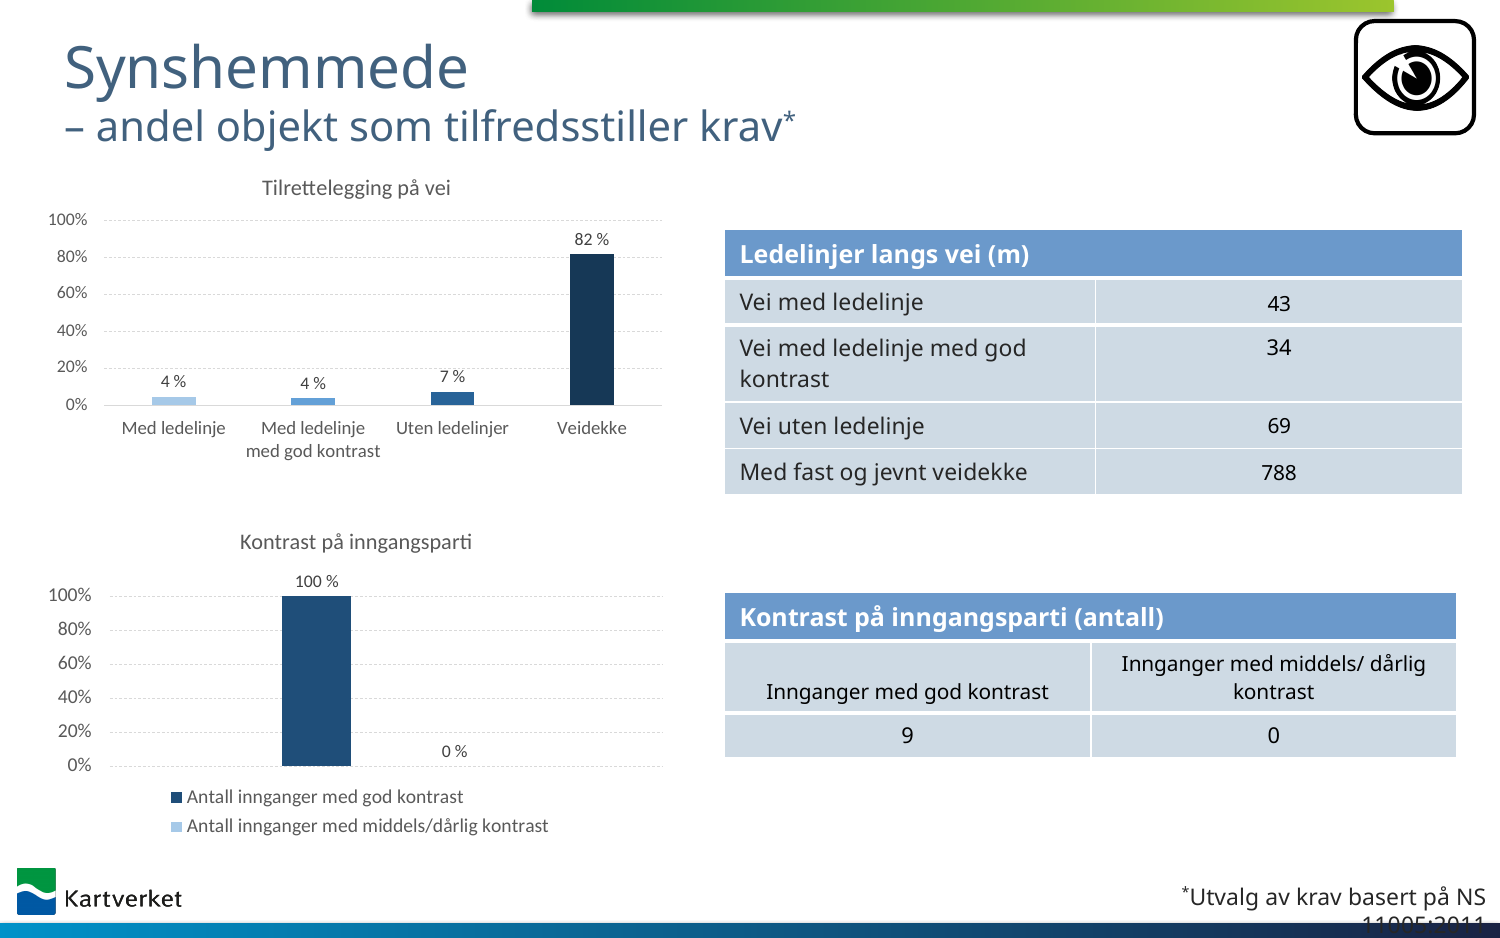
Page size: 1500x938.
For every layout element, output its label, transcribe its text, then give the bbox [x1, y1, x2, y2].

picture [41, 166, 673, 492]
table_cell 9 [725, 715, 1090, 757]
table_cell 34 [1096, 327, 1462, 401]
table_cell Innganger med god kontrast [725, 643, 1090, 711]
table_cell Med fast og jevnt veidekke [725, 449, 1095, 494]
table_cell 43 [1096, 280, 1462, 323]
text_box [1355, 20, 1475, 134]
text_box *Utvalg av krav basert på NS 11005:2011 [1068, 873, 1500, 938]
table_cell Innganger med middels/ dårlig kontrast [1092, 643, 1456, 711]
table_cell 0 [1092, 715, 1456, 757]
text_box Synshemmede – andel objekt som tilfredsstiller krav* [49, 24, 1431, 158]
table_cell Vei med ledelinje med god kontrast [725, 327, 1095, 401]
table_cell 69 [1096, 403, 1462, 448]
table_cell 788 [1096, 449, 1462, 494]
table_header Kontrast på inngangsparti (antall) [725, 593, 1456, 639]
picture [41, 520, 673, 846]
table_cell Vei med ledelinje [725, 280, 1095, 323]
table_header Ledelinjer langs vei (m) [725, 230, 1462, 276]
table_cell Vei uten ledelinje [725, 403, 1095, 448]
